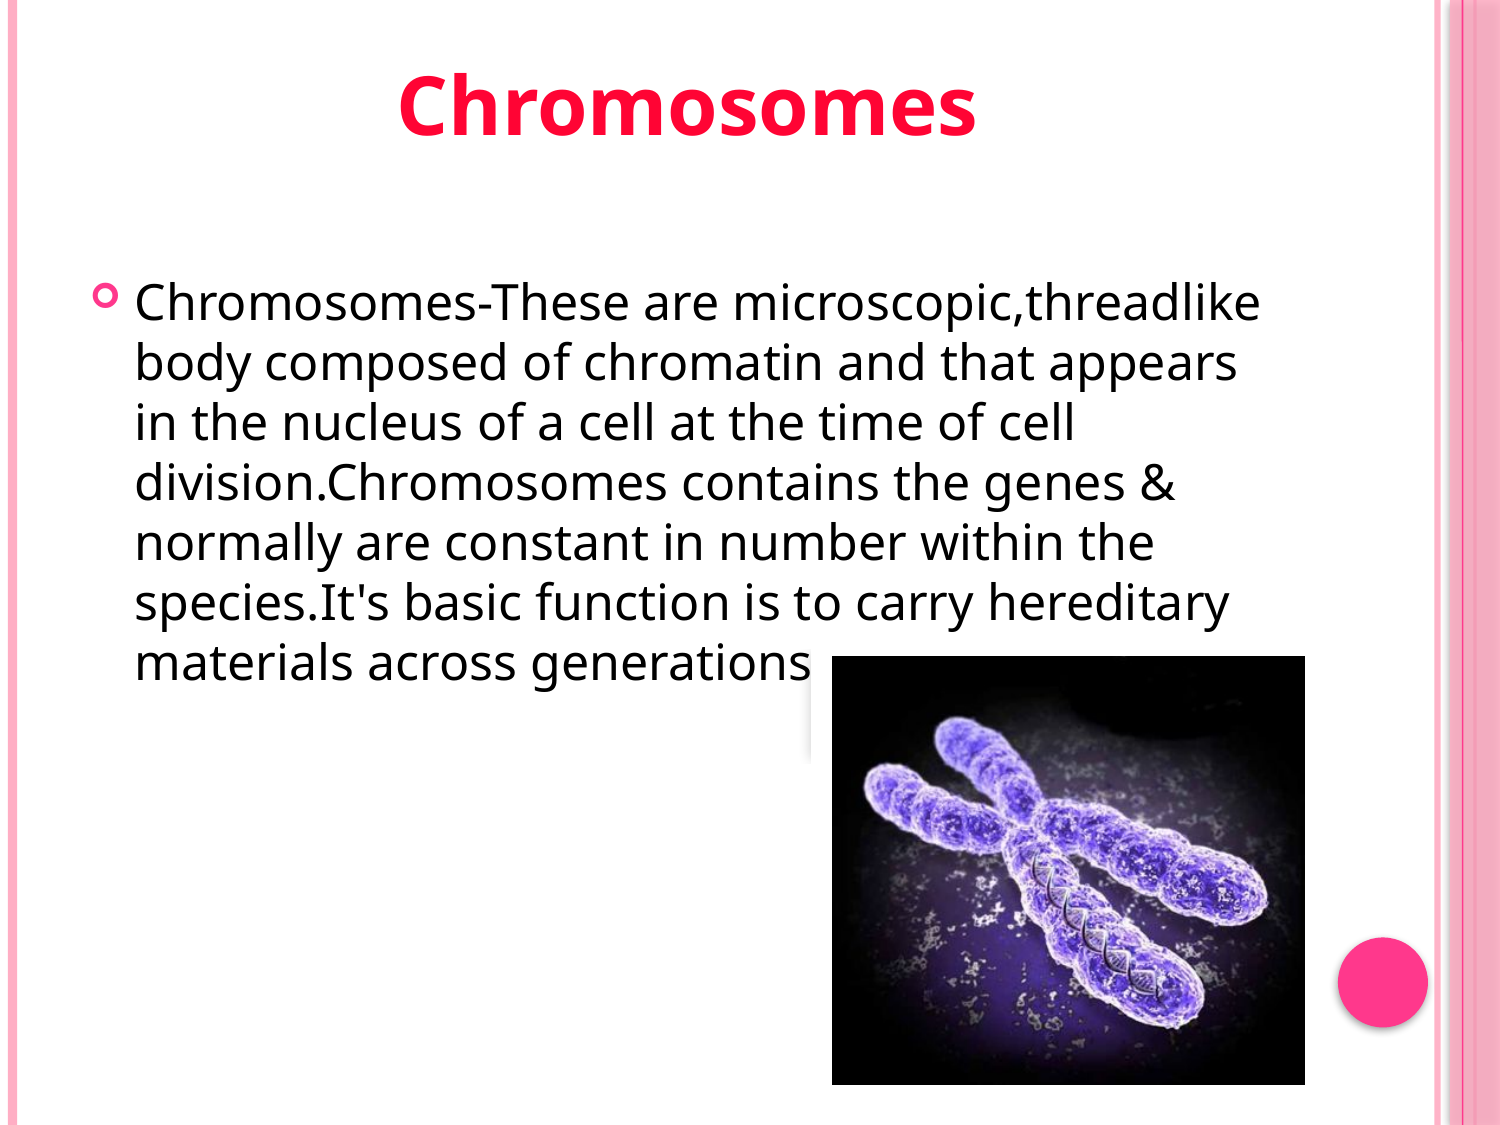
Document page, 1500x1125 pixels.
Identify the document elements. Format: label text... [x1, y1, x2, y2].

picture [831, 655, 1306, 1086]
title Chromosomes [75, 45, 1300, 233]
list Chromosomes-These are microscopic,threadlike body composed of chromatin and that appears in the nucleus of a cell at the time of cell division.Chromosomes contains the genes & normally are constant in number within the species.It's basic function is to carry hereditary materials across generations. [75, 262, 1300, 1062]
